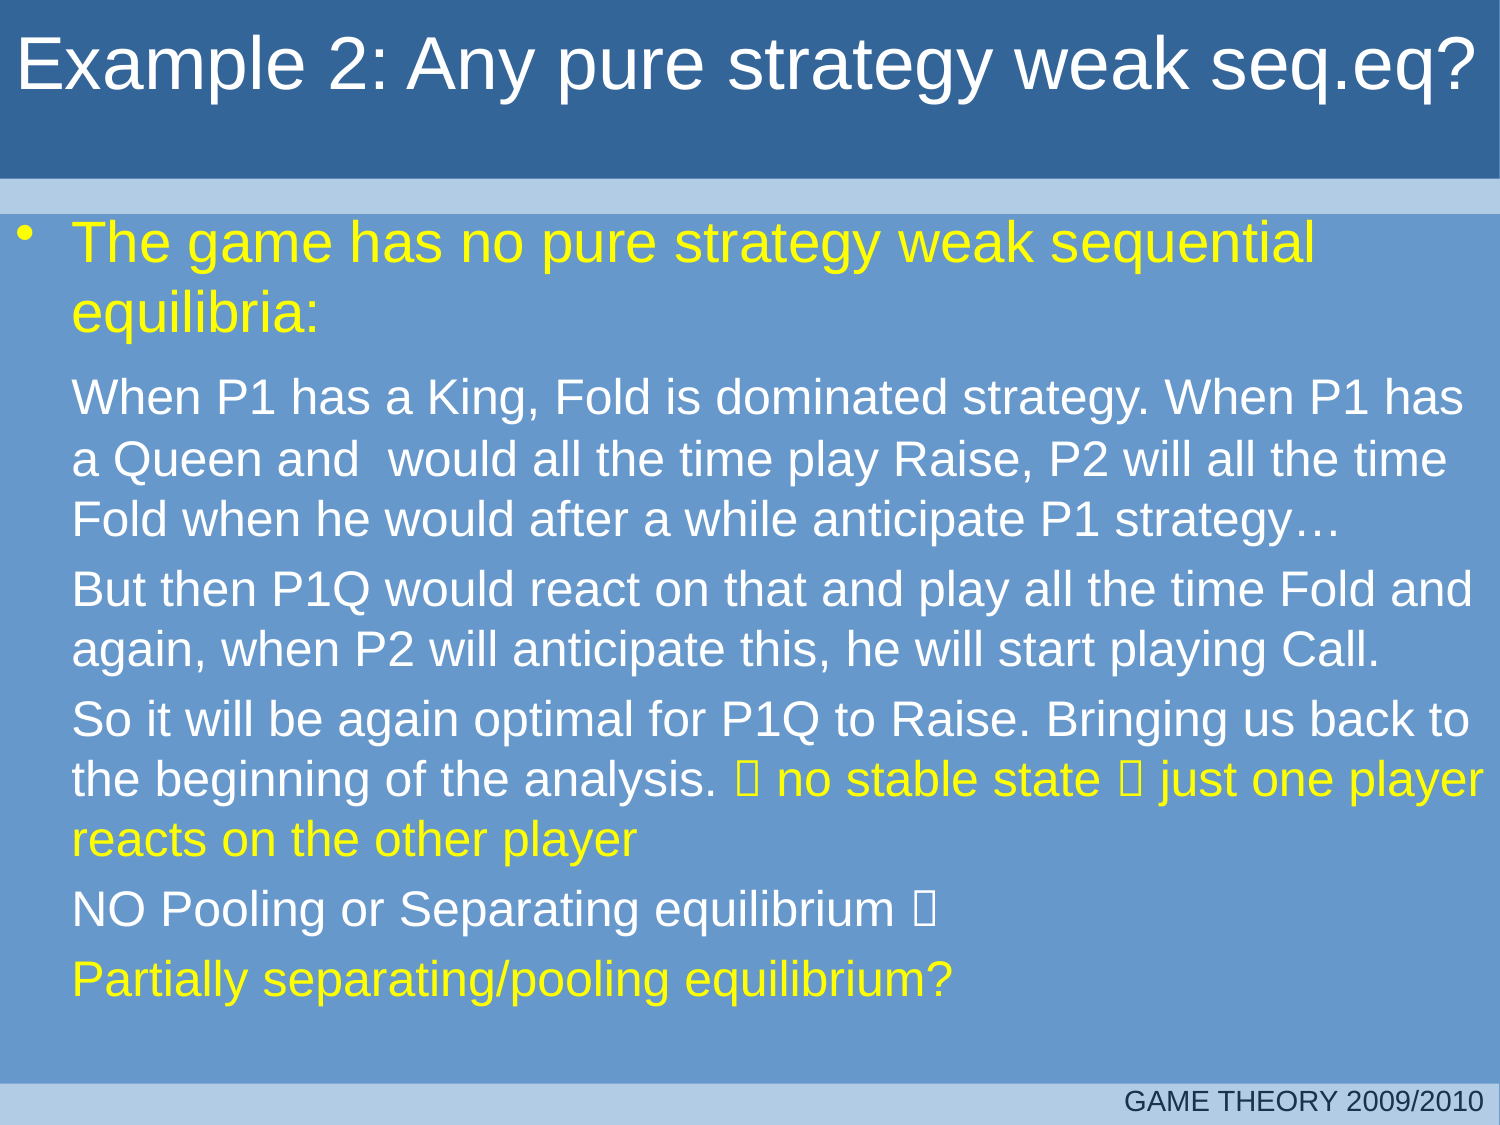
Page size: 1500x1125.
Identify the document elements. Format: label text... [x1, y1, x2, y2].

list The game has no pure strategy weak sequential equilibria: When P1 has a King, Fold is dominated strategy. When P1 has a Queen and would all the time play Raise, P2 will all the time Fold when he would after a while anticipate P1 strategy… But then P1Q would react on that and play all the time Fold and again, when P2 will anticipate this, he will start playing Call. So it will be again optimal for P1Q to Raise. Bringing us back to the beginning of the analysis.  no stable state  just one player reacts on the other player NO Pooling or Separating equilibrium  Partially separating/pooling equilibrium? [0, 196, 1500, 1030]
text_box GAME THEORY 2009/2010 [1109, 1075, 1500, 1125]
title Example 2: Any pure strategy weak seq.eq? [0, 0, 1500, 119]
